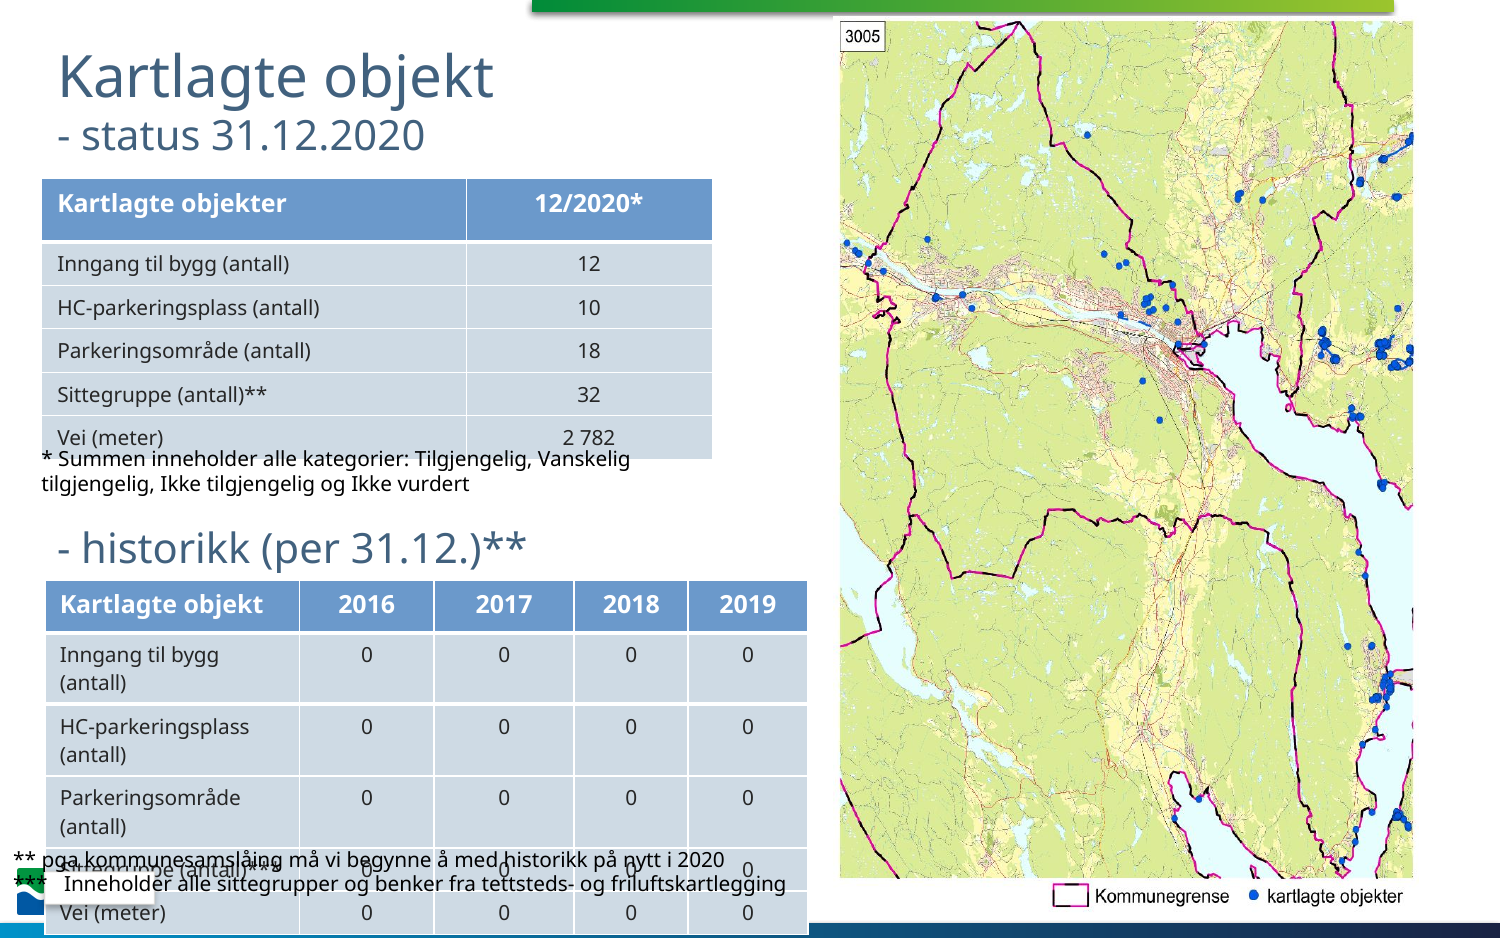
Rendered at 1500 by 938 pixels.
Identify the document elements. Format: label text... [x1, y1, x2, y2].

table_header 2019 [689, 581, 807, 631]
table_cell 0 [689, 892, 807, 934]
table_cell 10 [467, 286, 712, 328]
table_cell Vei (meter) [42, 416, 466, 438]
table_cell 0 [435, 706, 573, 775]
table_cell 0 [300, 635, 433, 702]
table_cell 0 [575, 777, 687, 838]
picture [833, 16, 1419, 913]
table_cell Sittegruppe (antall)** [42, 373, 466, 415]
text_box ** pga kommunesamslåing må vi begynne å med historikk på nytt i 2020 *** Inneholder alle sittegrupper og benker fra tettsteds- og friluftskartlegging [0, 838, 802, 904]
table_cell 0 [300, 904, 433, 934]
table_cell 0 [435, 777, 573, 838]
table_cell Parkeringsområde (antall) [42, 329, 466, 372]
table_header Kartlagte objekter [42, 179, 466, 240]
table_header 2018 [575, 581, 687, 631]
table_cell Vei (meter) [46, 904, 299, 934]
text_box - historikk (per 31.12.)** [42, 496, 828, 580]
table_cell 2 782 [467, 416, 712, 459]
table_cell 12 [467, 244, 712, 285]
table_cell 0 [575, 904, 687, 934]
text_box * Summen inneholder alle kategorier: Tilgjengelig, Vanskelig tilgjengelig, Ikke tilgjengelig og Ikke vurdert [26, 438, 711, 504]
table_cell Parkeringsområde (antall) [46, 777, 299, 838]
table_header 2016 [300, 581, 433, 631]
table_cell 0 [689, 777, 807, 847]
table_cell 0 [689, 706, 807, 775]
table_cell 0 [689, 635, 807, 702]
table_cell Inngang til bygg (antall) [42, 244, 466, 285]
table_header Kartlagte objekt [46, 581, 299, 631]
table_cell 0 [575, 706, 687, 775]
table_cell 0 [435, 635, 573, 702]
table_cell 0 [300, 706, 433, 775]
table_cell 32 [467, 373, 712, 415]
table_cell HC-parkeringsplass (antall) [42, 286, 466, 328]
table_cell HC-parkeringsplass (antall) [46, 706, 299, 775]
table_cell 0 [802, 849, 807, 890]
table_cell 0 [575, 635, 687, 702]
table_cell 0 [435, 904, 573, 934]
table_header 2017 [435, 581, 573, 631]
text_box Kartlagte objekt - status 31.12.2020 [42, 24, 828, 167]
table_cell 18 [467, 329, 712, 372]
table_cell Inngang til bygg (antall) [46, 635, 299, 702]
table_header 12/2020* [467, 179, 712, 240]
table_cell 0 [300, 777, 433, 838]
